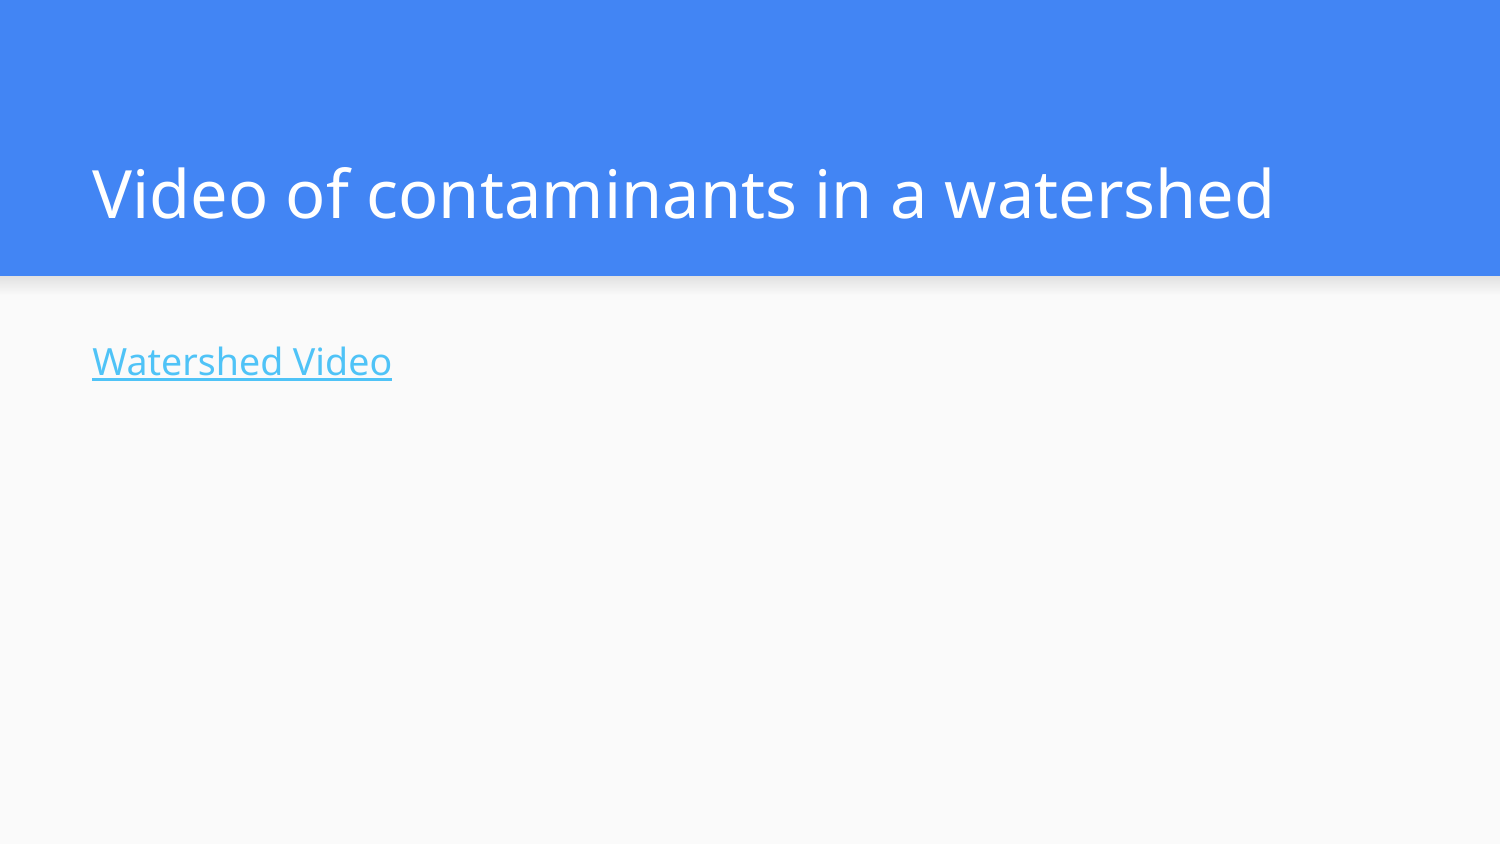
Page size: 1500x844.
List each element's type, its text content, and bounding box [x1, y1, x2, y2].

title Video of contaminants in a watershed [77, 121, 1427, 248]
list Watershed Video [77, 314, 1427, 760]
